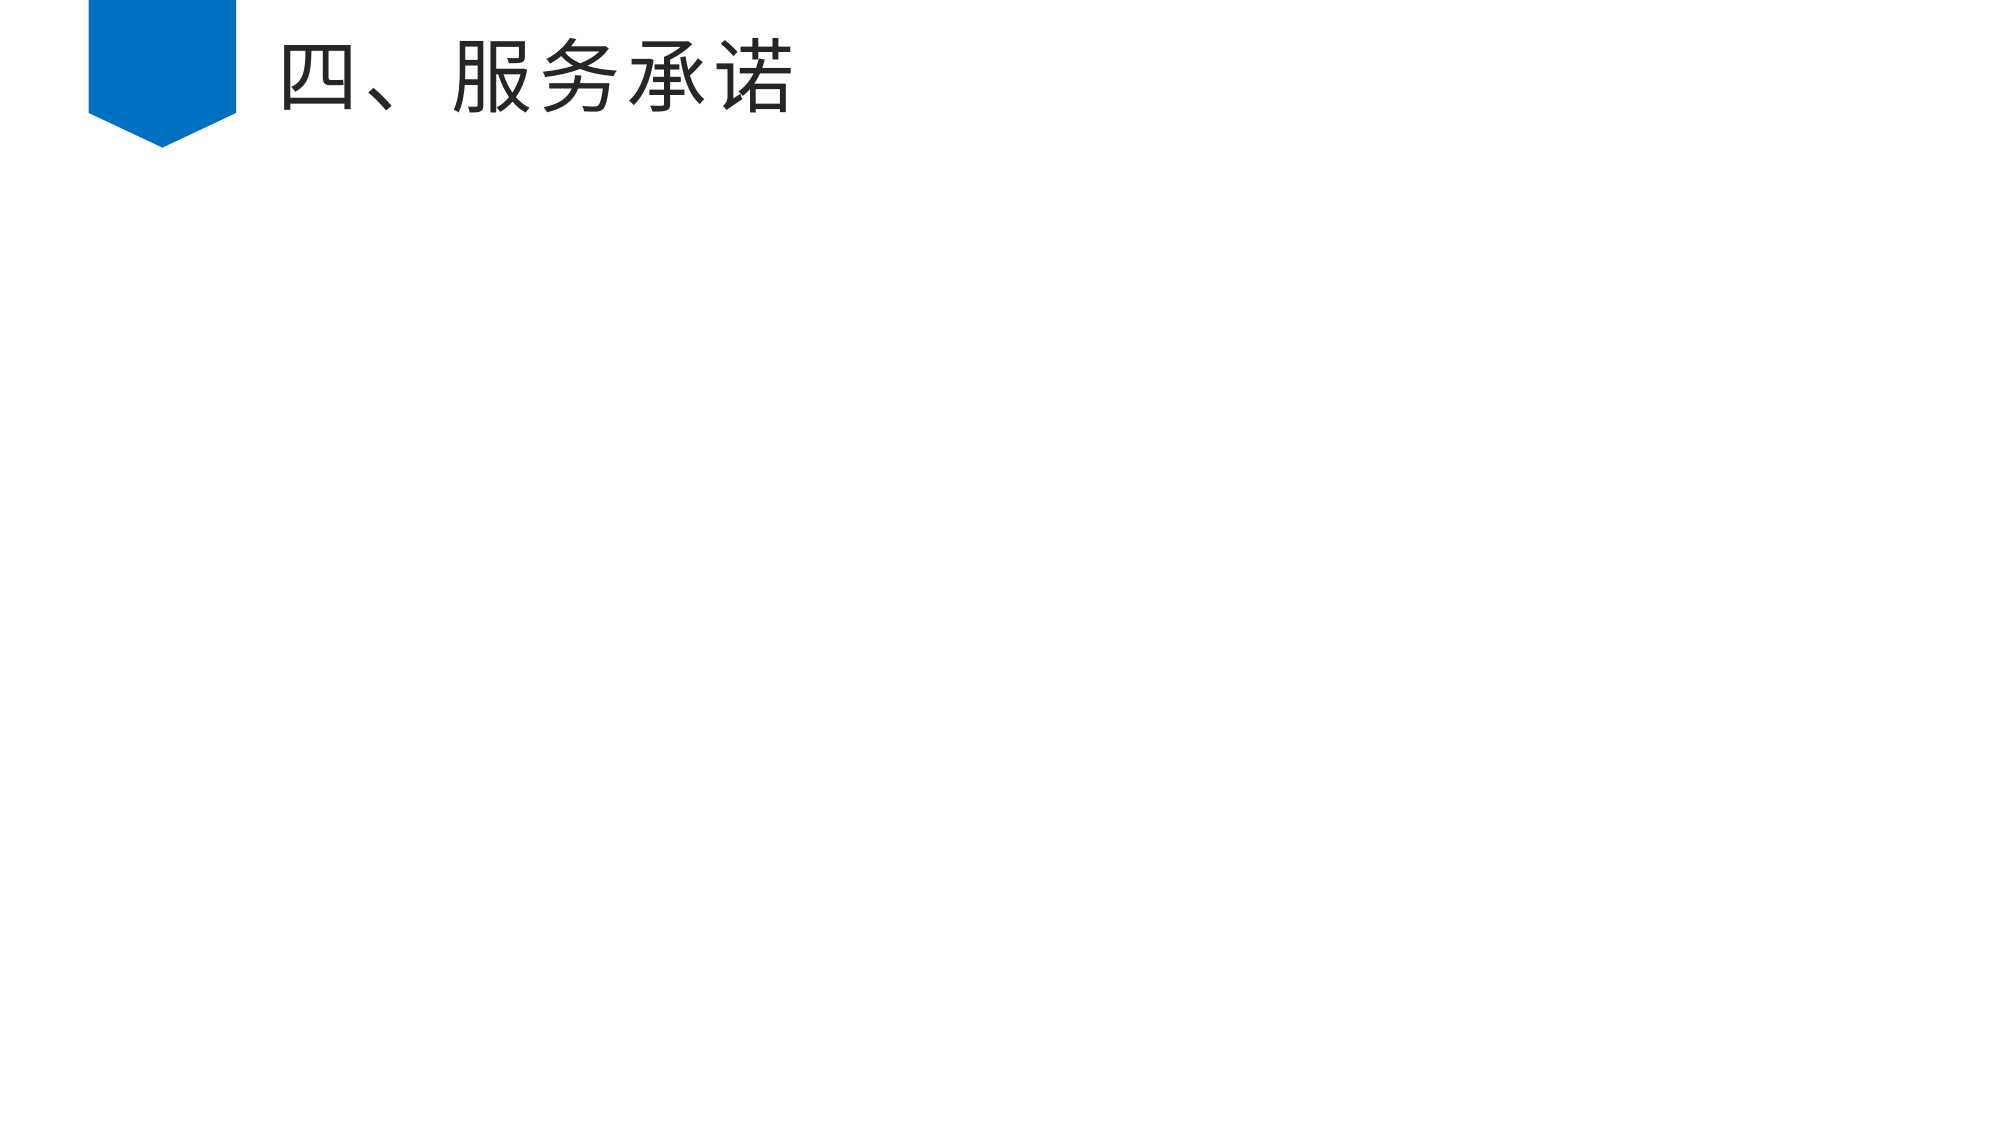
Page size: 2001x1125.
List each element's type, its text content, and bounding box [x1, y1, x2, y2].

title 四、服务承诺 [262, 15, 1940, 132]
text_box [87, 0, 238, 149]
